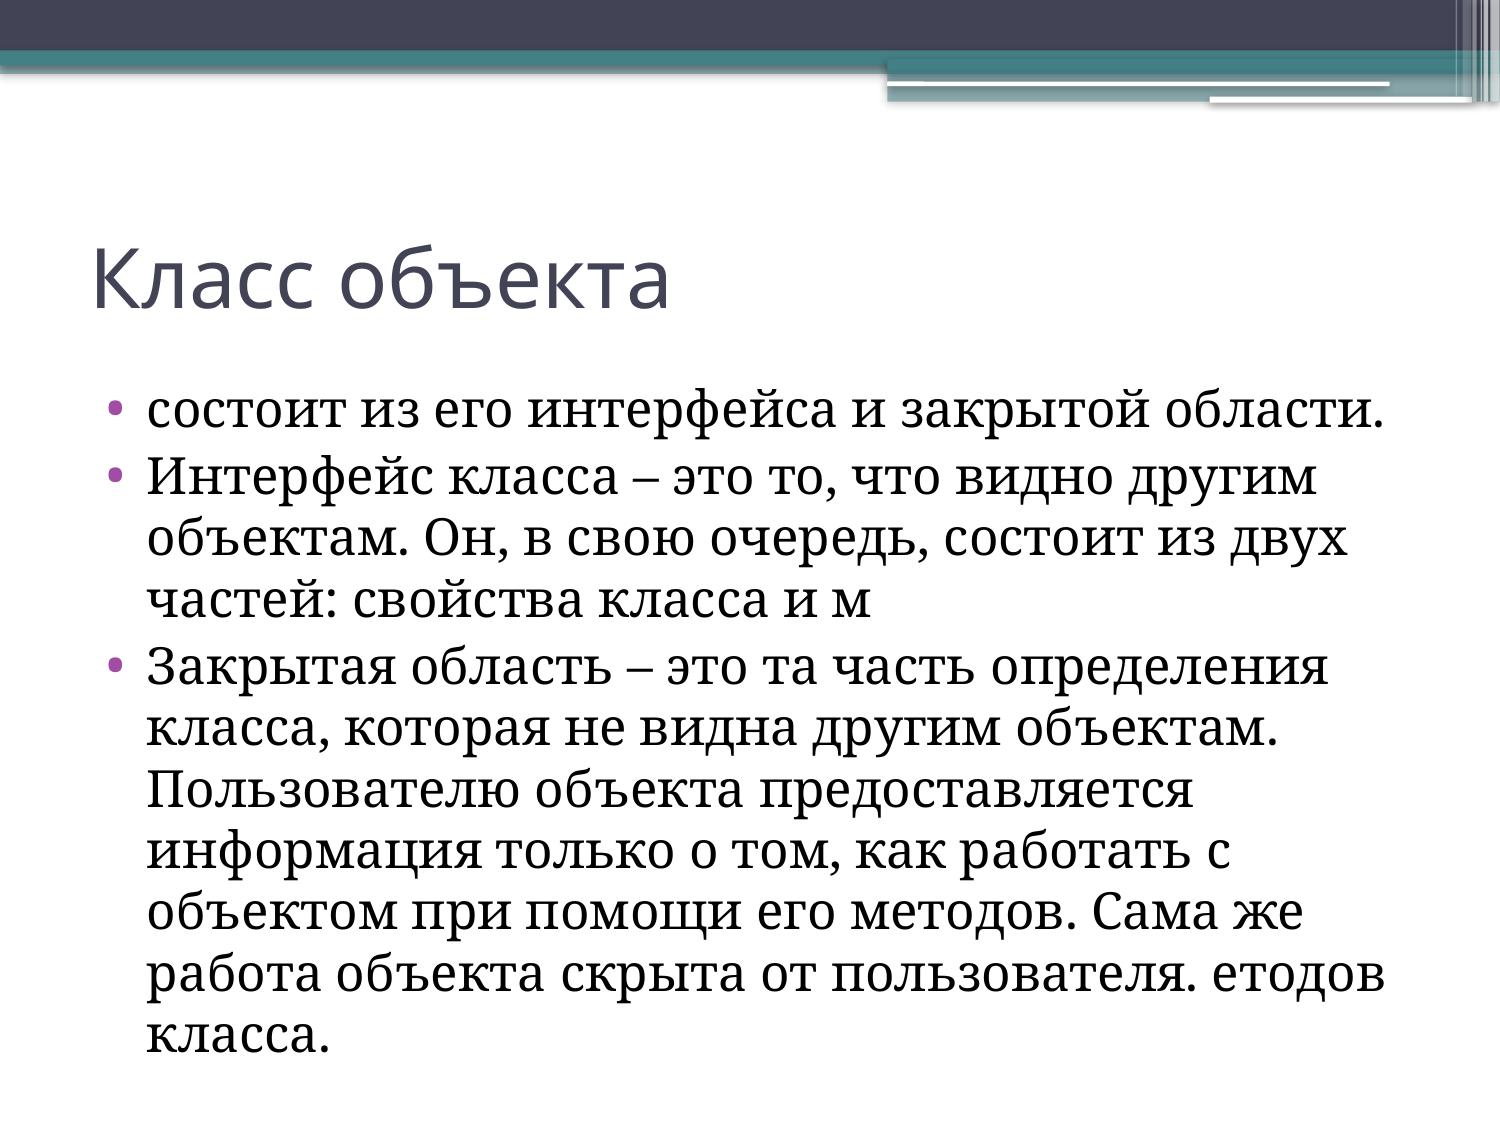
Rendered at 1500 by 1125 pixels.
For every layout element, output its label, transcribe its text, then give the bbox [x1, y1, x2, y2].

title Класс объекта [75, 187, 1425, 363]
list состоит из его интерфейса и закрытой области. Интерфейс класса – это то, что видно другим объектам. Он, в свою очередь, состоит из двух частей: свойства класса и м Закрытая область – это та часть определения класса, которая не видна другим объектам. Пользователю объекта предоставляется информация только о том, как работать с объектом при помощи его методов. Сама же работа объекта скрыта от пользователя. етодов класса. [75, 368, 1425, 1079]
